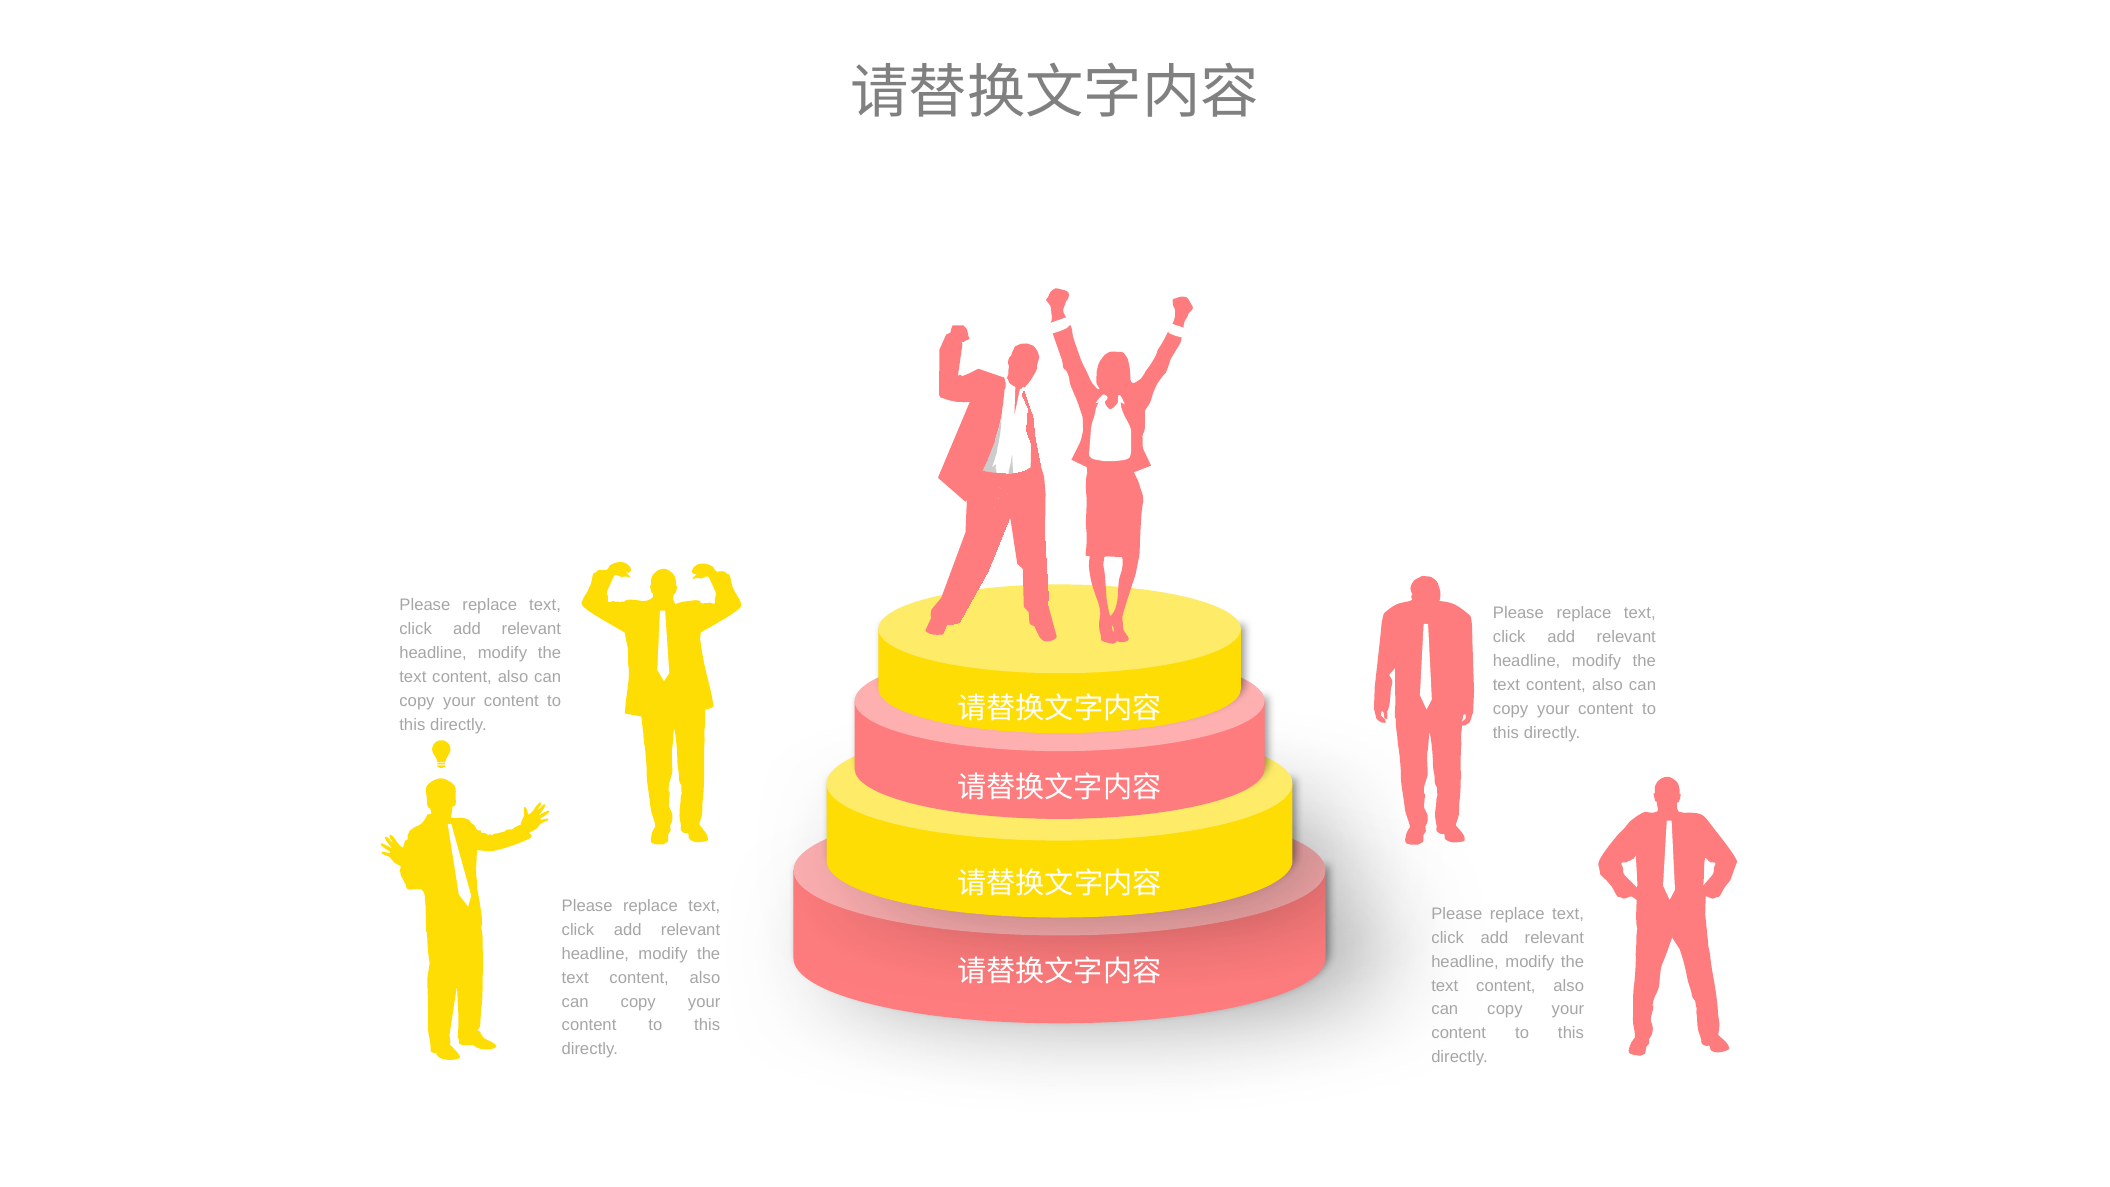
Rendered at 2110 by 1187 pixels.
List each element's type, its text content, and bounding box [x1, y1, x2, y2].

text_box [1373, 575, 1475, 845]
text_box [878, 584, 1241, 734]
text_box Please replace text, click add relevant headline, modify the text content, also can copy your content to this directly. [399, 590, 562, 734]
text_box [380, 740, 550, 1060]
text_box Please replace text, click add relevant headline, modify the text content, also can copy your content to this directly. [1492, 598, 1657, 742]
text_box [926, 288, 1193, 644]
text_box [1598, 776, 1737, 1056]
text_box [793, 805, 1326, 1024]
text_box Please replace text, click add relevant headline, modify the text content, also can copy your content to this directly. [1431, 898, 1585, 1067]
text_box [581, 562, 742, 845]
text_box 请替换文字内容 [820, 32, 1289, 124]
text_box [854, 650, 1265, 819]
text_box Please replace text, click add relevant headline, modify the text content, also can copy your content to this directly. [561, 890, 721, 1059]
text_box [826, 726, 1293, 918]
